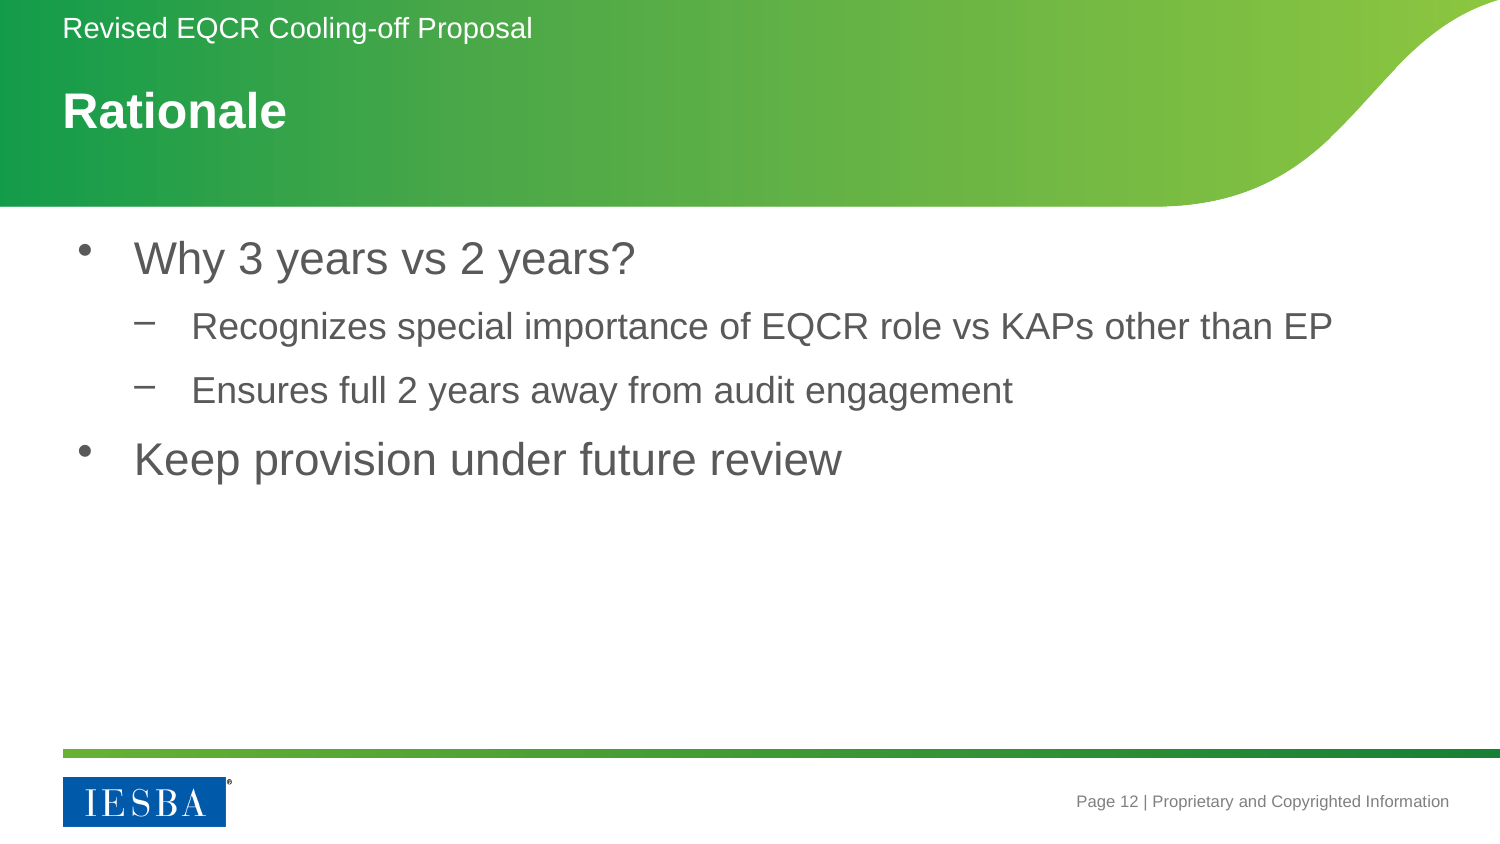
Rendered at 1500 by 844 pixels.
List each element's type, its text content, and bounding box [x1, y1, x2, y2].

picture [63, 777, 232, 827]
list Why 3 years vs 2 years? Recognizes special importance of EQCR role vs KAPs other than EP Ensures full 2 years away from audit engagement Keep provision under future review [62, 220, 1475, 747]
subtitle Revised EQCR Cooling-off Proposal [62, 9, 575, 60]
title Rationale [62, 75, 1300, 142]
picture [0, 0, 1500, 207]
